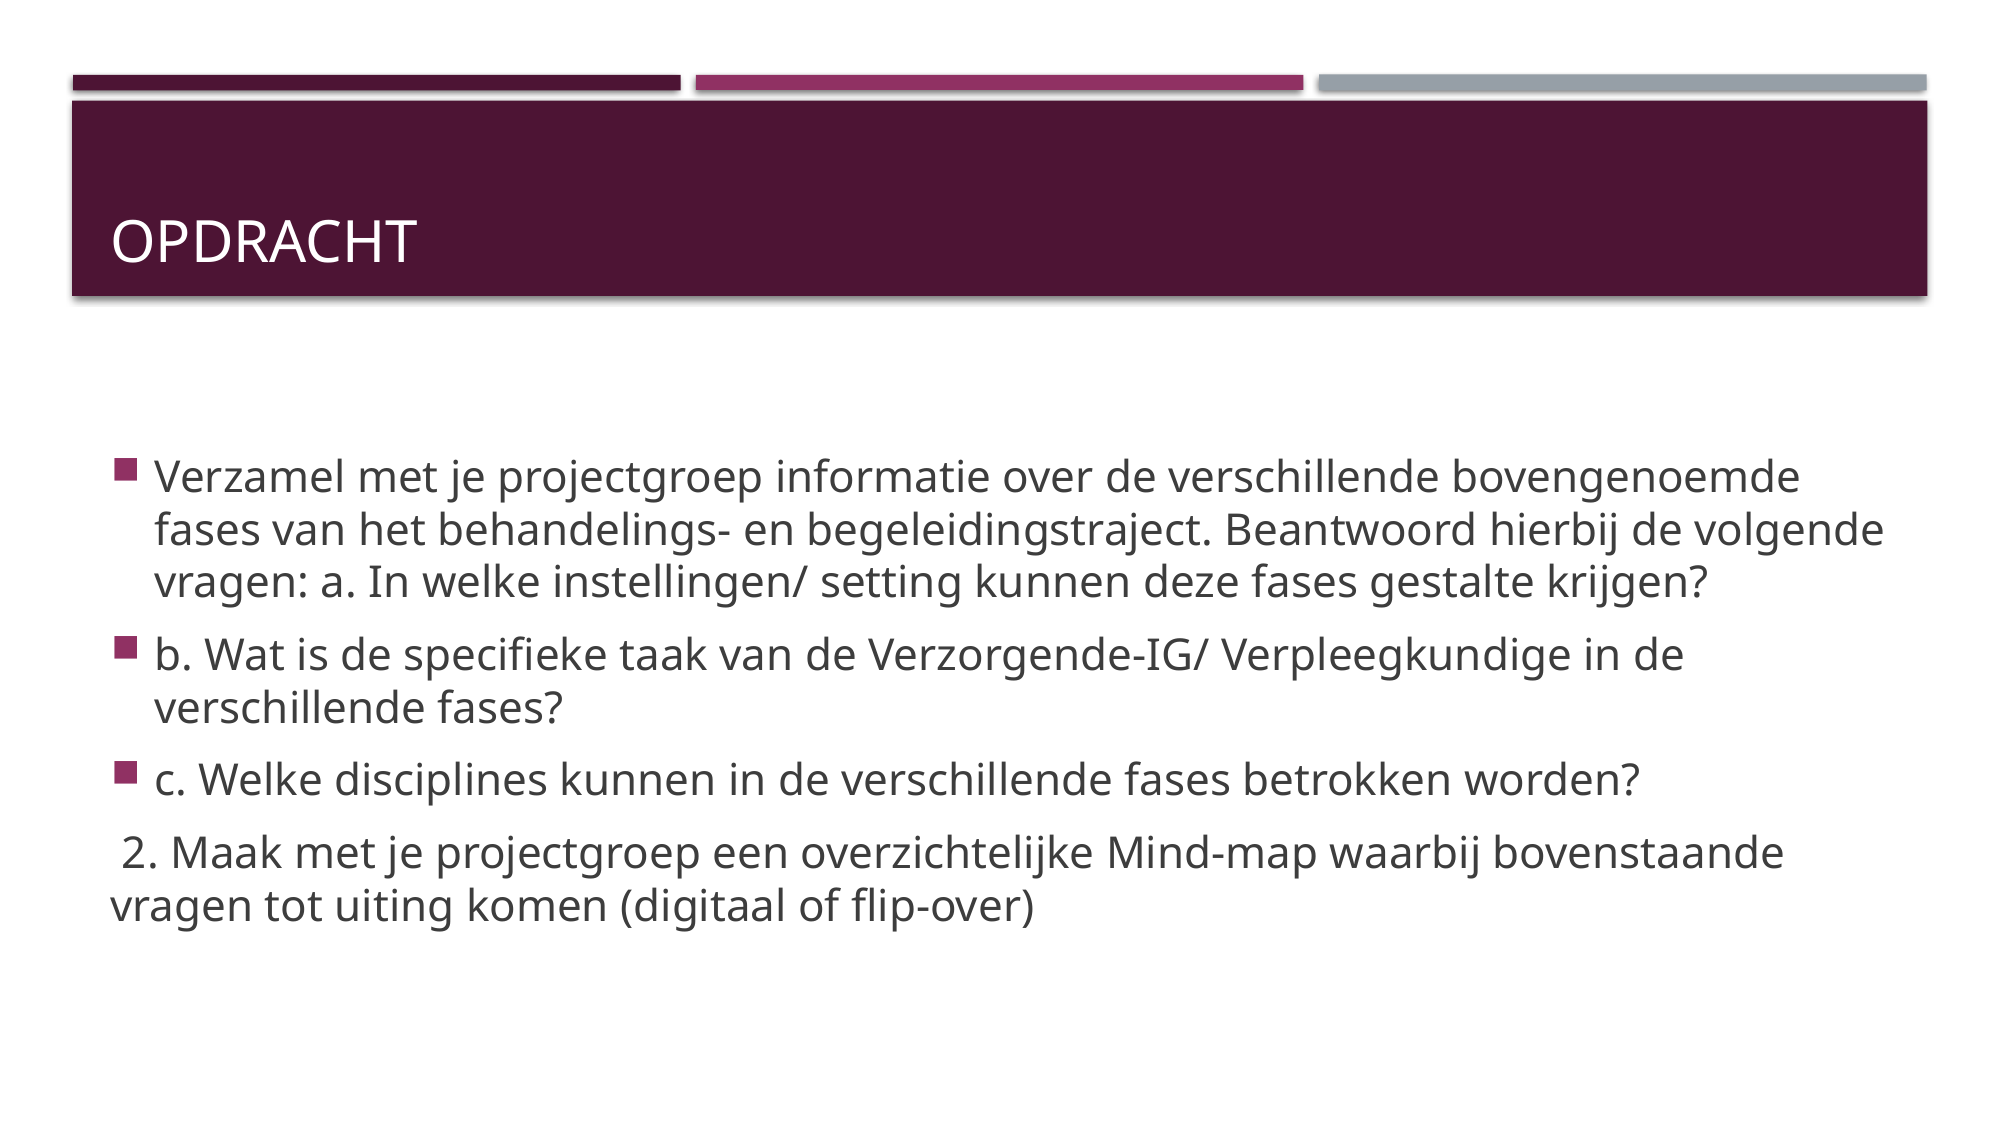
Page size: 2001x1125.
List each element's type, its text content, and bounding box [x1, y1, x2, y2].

list Verzamel met je projectgroep informatie over de verschillende bovengenoemde fases van het behandelings- en begeleidingstraject. Beantwoord hierbij de volgende vragen: a. In welke instellingen/ setting kunnen deze fases gestalte krijgen? b. Wat is de specifieke taak van de Verzorgende-IG/ Verpleegkundige in de verschillende fases? c. Welke disciplines kunnen in de verschillende fases betrokken worden? 2. Maak met je projectgroep een overzichtelijke Mind-map waarbij bovenstaande vragen tot uiting komen (digitaal of flip-over) [95, 357, 1905, 962]
title opdracht [95, 115, 1905, 282]
